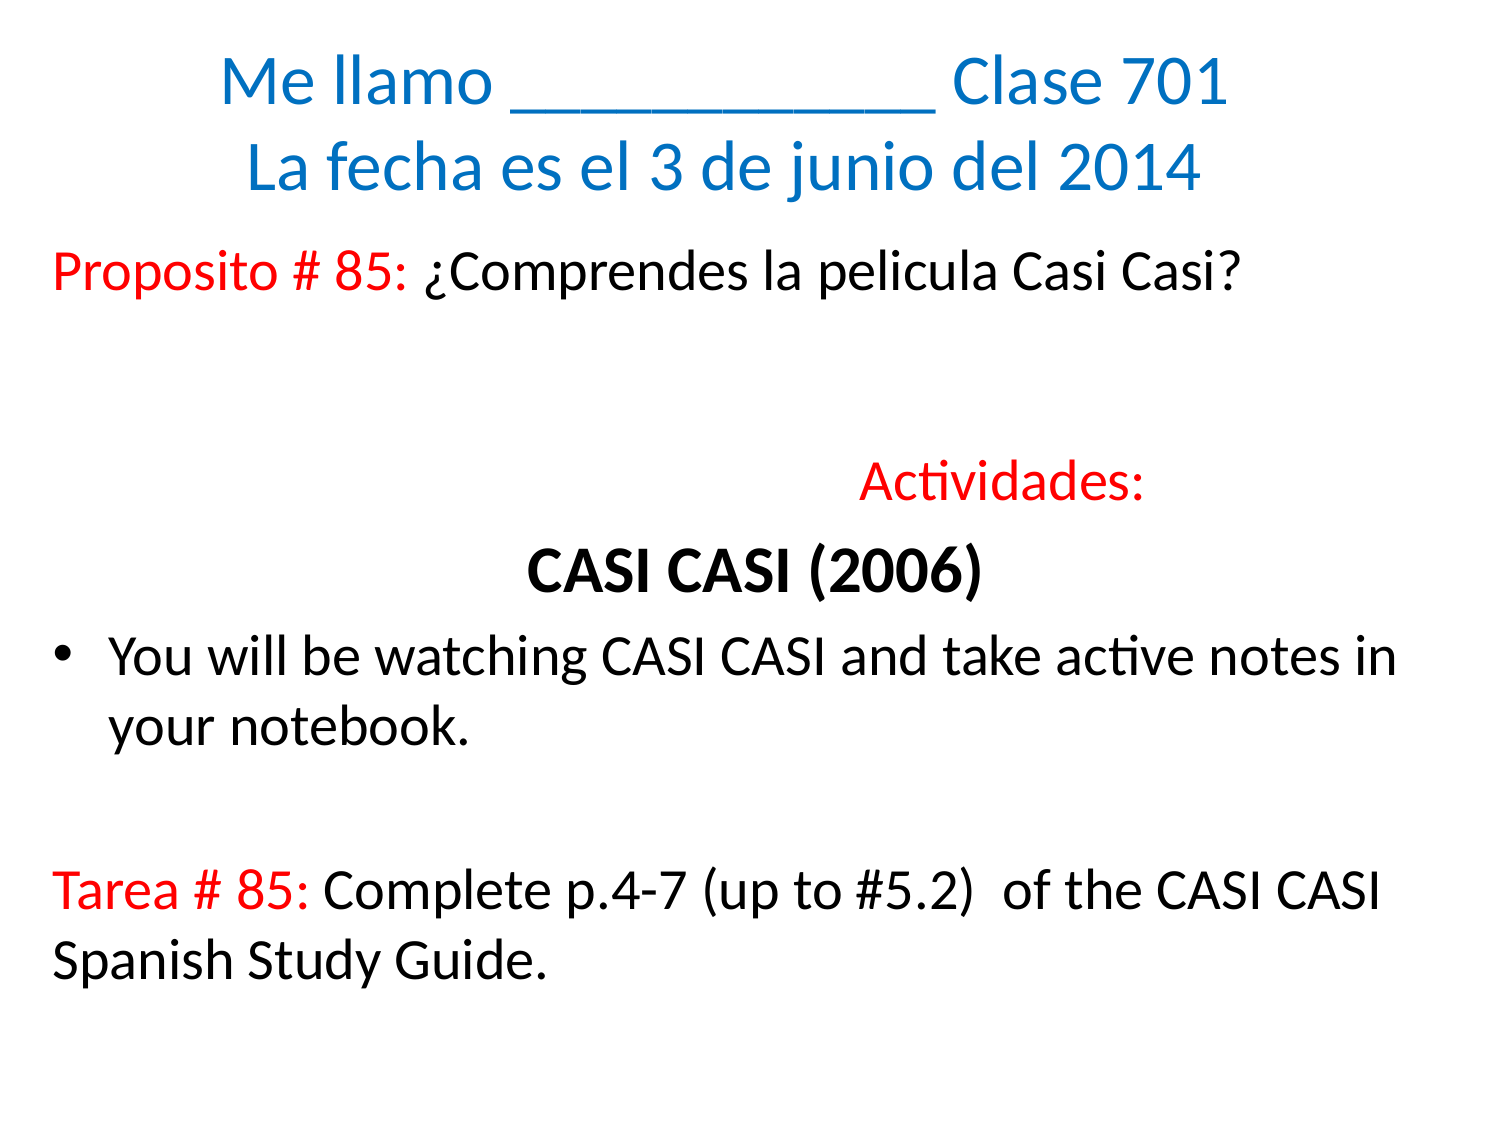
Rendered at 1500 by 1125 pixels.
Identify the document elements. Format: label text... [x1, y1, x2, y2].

list Proposito # 85: ¿Comprendes la pelicula Casi Casi? Actividades: CASI CASI (2006) You will be watching CASI CASI and take active notes in your notebook. Tarea # 85: Complete p.4-7 (up to #5.2) of the CASI CASI Spanish Study Guide. [37, 224, 1475, 988]
title Me llamo ____________ Clase 701 La fecha es el 3 de junio del 2014 [50, 24, 1400, 213]
